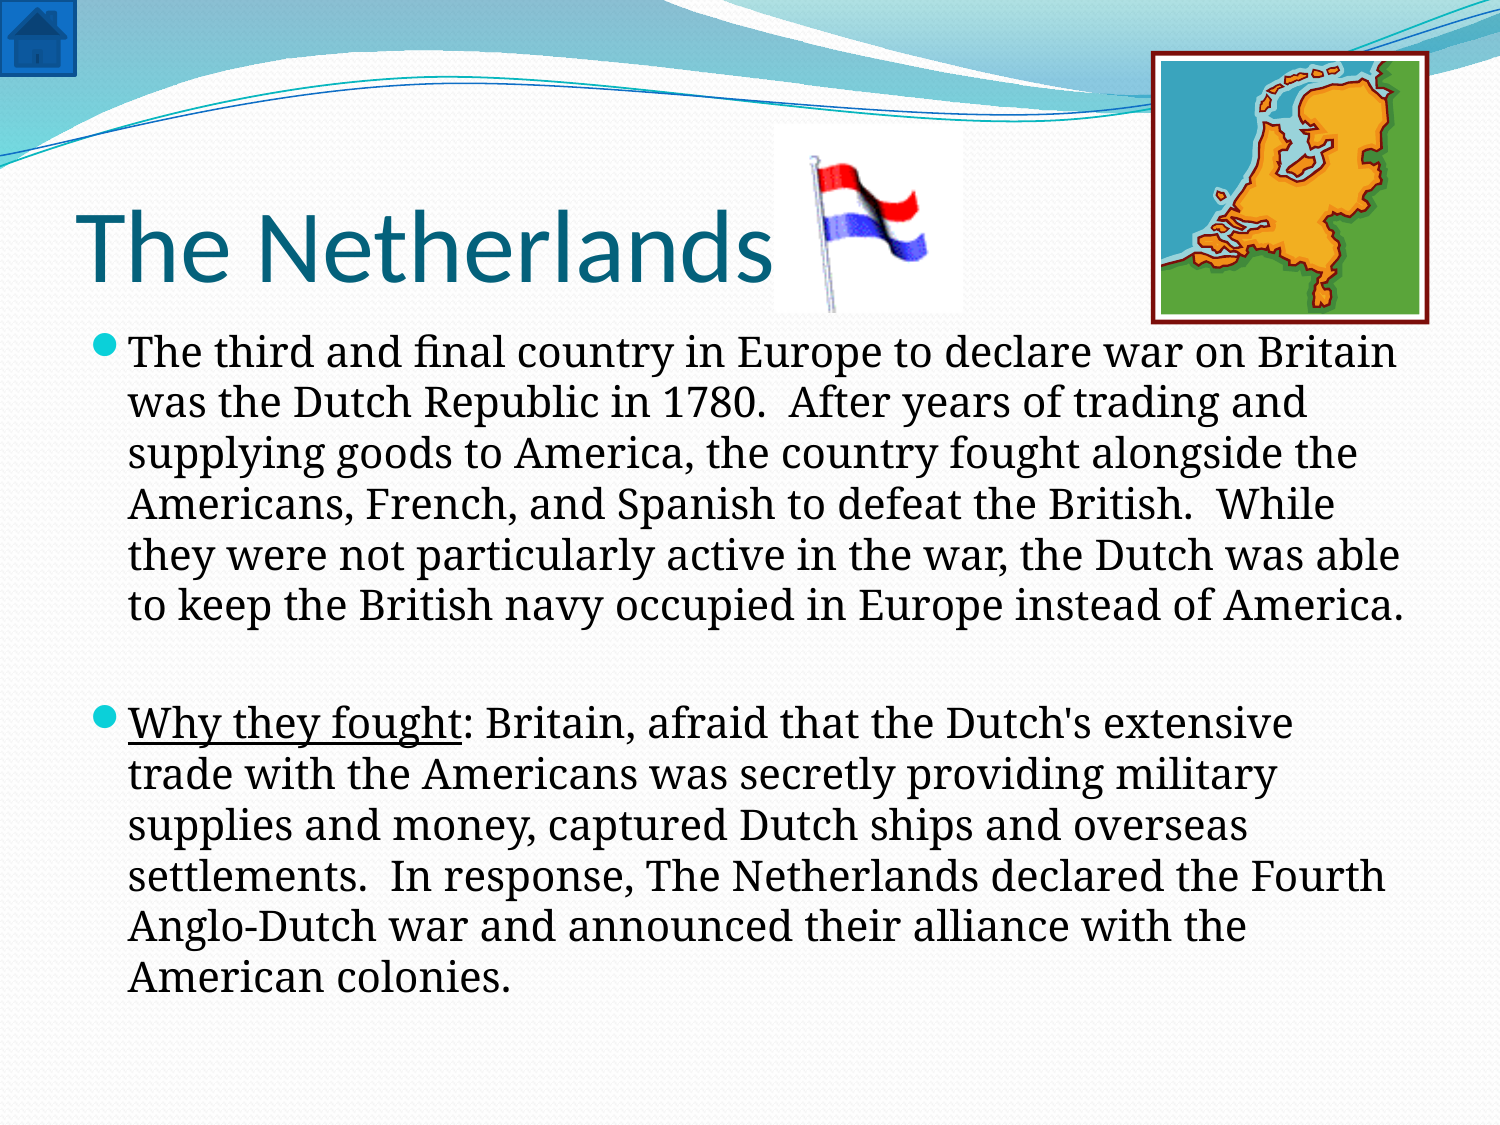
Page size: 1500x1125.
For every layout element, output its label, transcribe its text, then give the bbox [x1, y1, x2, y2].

picture [1149, 49, 1431, 326]
text_box [0, 0, 77, 77]
list The third and final country in Europe to declare war on Britain was the Dutch Republic in 1780. After years of trading and supplying goods to America, the country fought alongside the Americans, French, and Spanish to defeat the British. While they were not particularly active in the war, the Dutch was able to keep the British navy occupied in Europe instead of America. Why they fought: Britain, afraid that the Dutch's extensive trade with the Americans was secretly providing military supplies and money, captured Dutch ships and overseas settlements. In response, The Netherlands declared the Fourth Anglo-Dutch war and announced their alliance with the American colonies. [75, 317, 1425, 1038]
title The Netherlands [75, 115, 1142, 303]
picture [774, 124, 963, 313]
